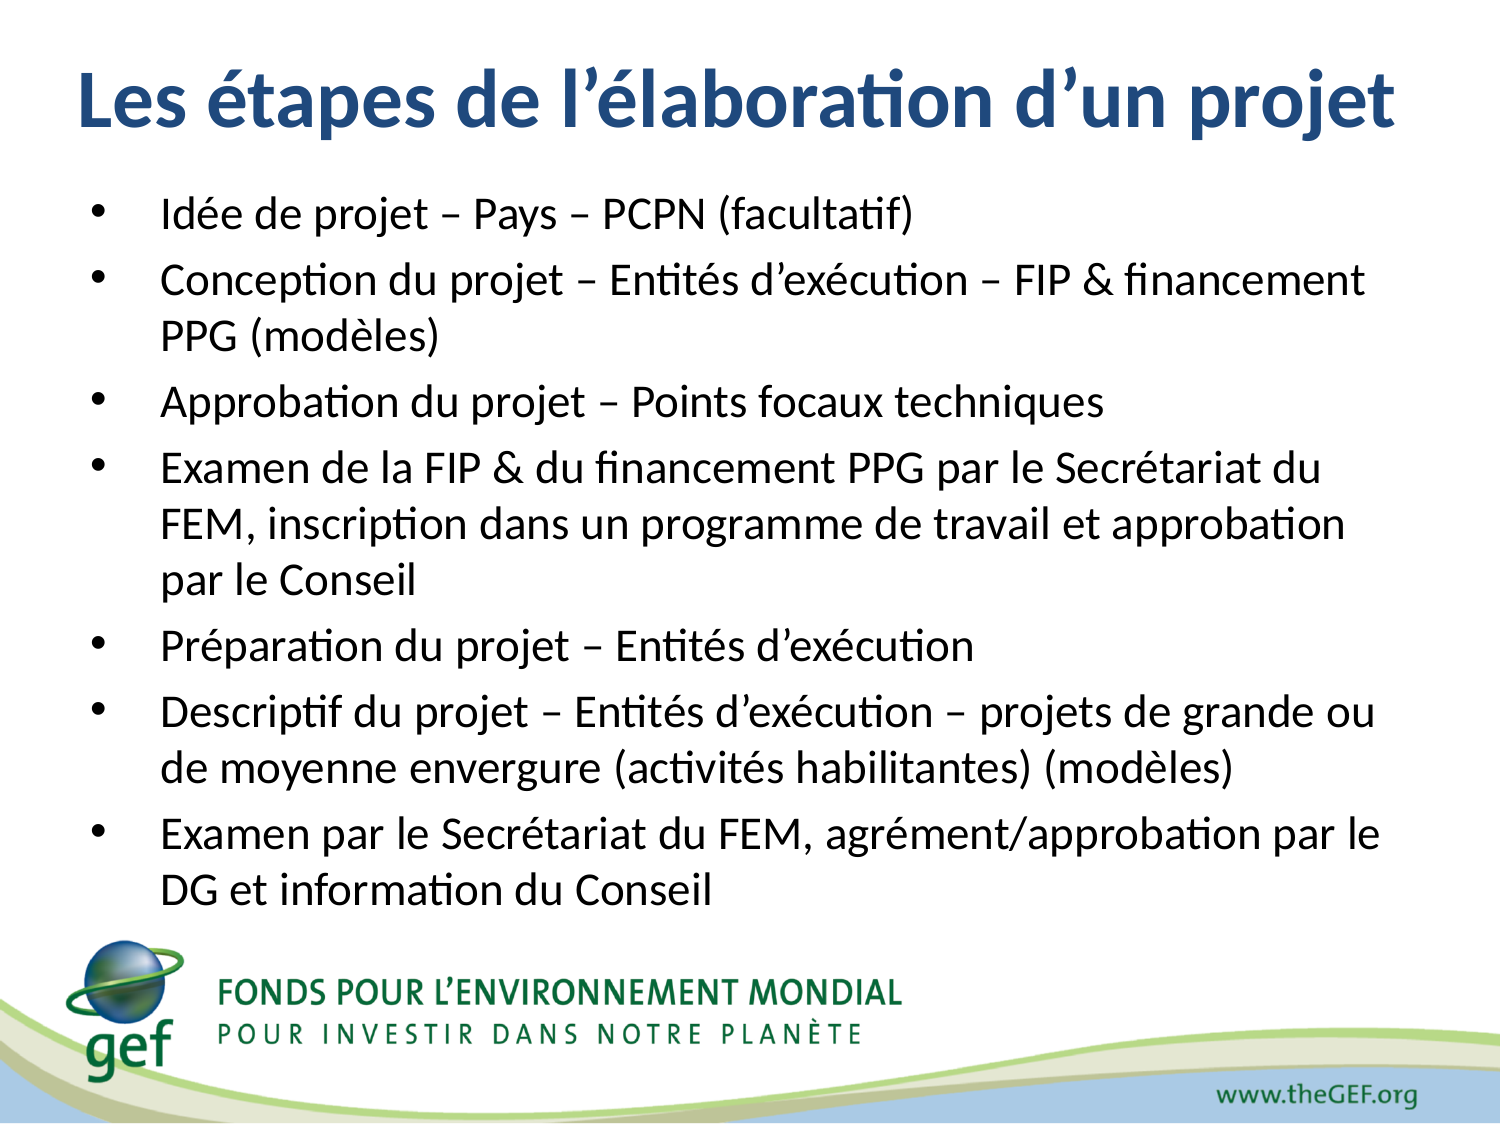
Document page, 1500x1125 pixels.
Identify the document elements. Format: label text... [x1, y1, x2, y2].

picture [0, 912, 1500, 1125]
title Les étapes de l’élaboration d’un projet [49, 0, 1426, 188]
list Idée de projet – Pays – PCPN (facultatif) Conception du projet – Entités d’exécution – FIP & financement PPG (modèles) Approbation du projet – Points focaux techniques Examen de la FIP & du financement PPG par le Secrétariat du FEM, inscription dans un programme de travail et approbation par le Conseil Préparation du projet – Entités d’exécution Descriptif du projet – Entités d’exécution – projets de grande ou de moyenne envergure (activités habilitantes) (modèles) Examen par le Secrétariat du FEM, agrément/approbation par le DG et information du Conseil [74, 174, 1426, 926]
